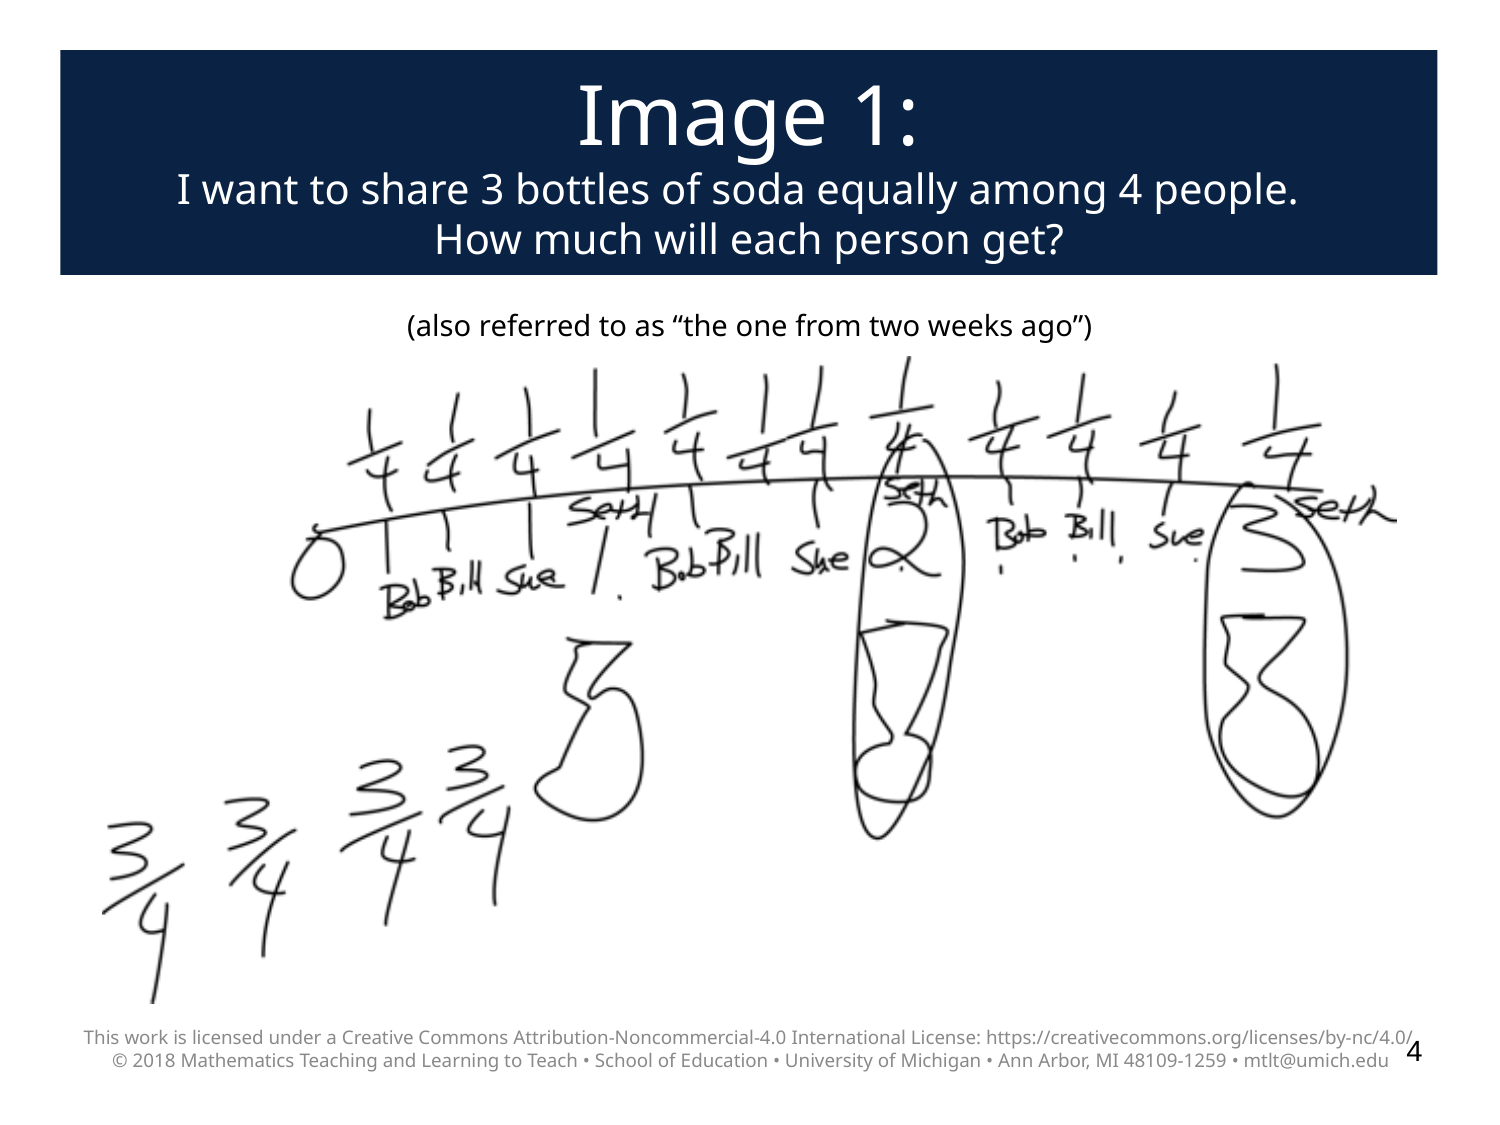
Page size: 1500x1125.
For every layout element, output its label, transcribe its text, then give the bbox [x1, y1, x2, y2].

list (also referred to as “the one from two weeks ago”) [62, 299, 1438, 1005]
footer This work is licensed under a Creative Commons Attribution-Noncommercial-4.0 International License: https://creativecommons.org/licenses/by-nc/4.0/ © 2018 Mathematics Teaching and Learning to Teach • School of Education • University of Michigan • Ann Arbor, MI 48109-1259 • mtlt@umich.edu [62, 1009, 1438, 1088]
picture [102, 356, 1397, 1004]
title Image 1: I want to share 3 bottles of soda equally among 4 people. How much will each person get? [60, 50, 1438, 275]
